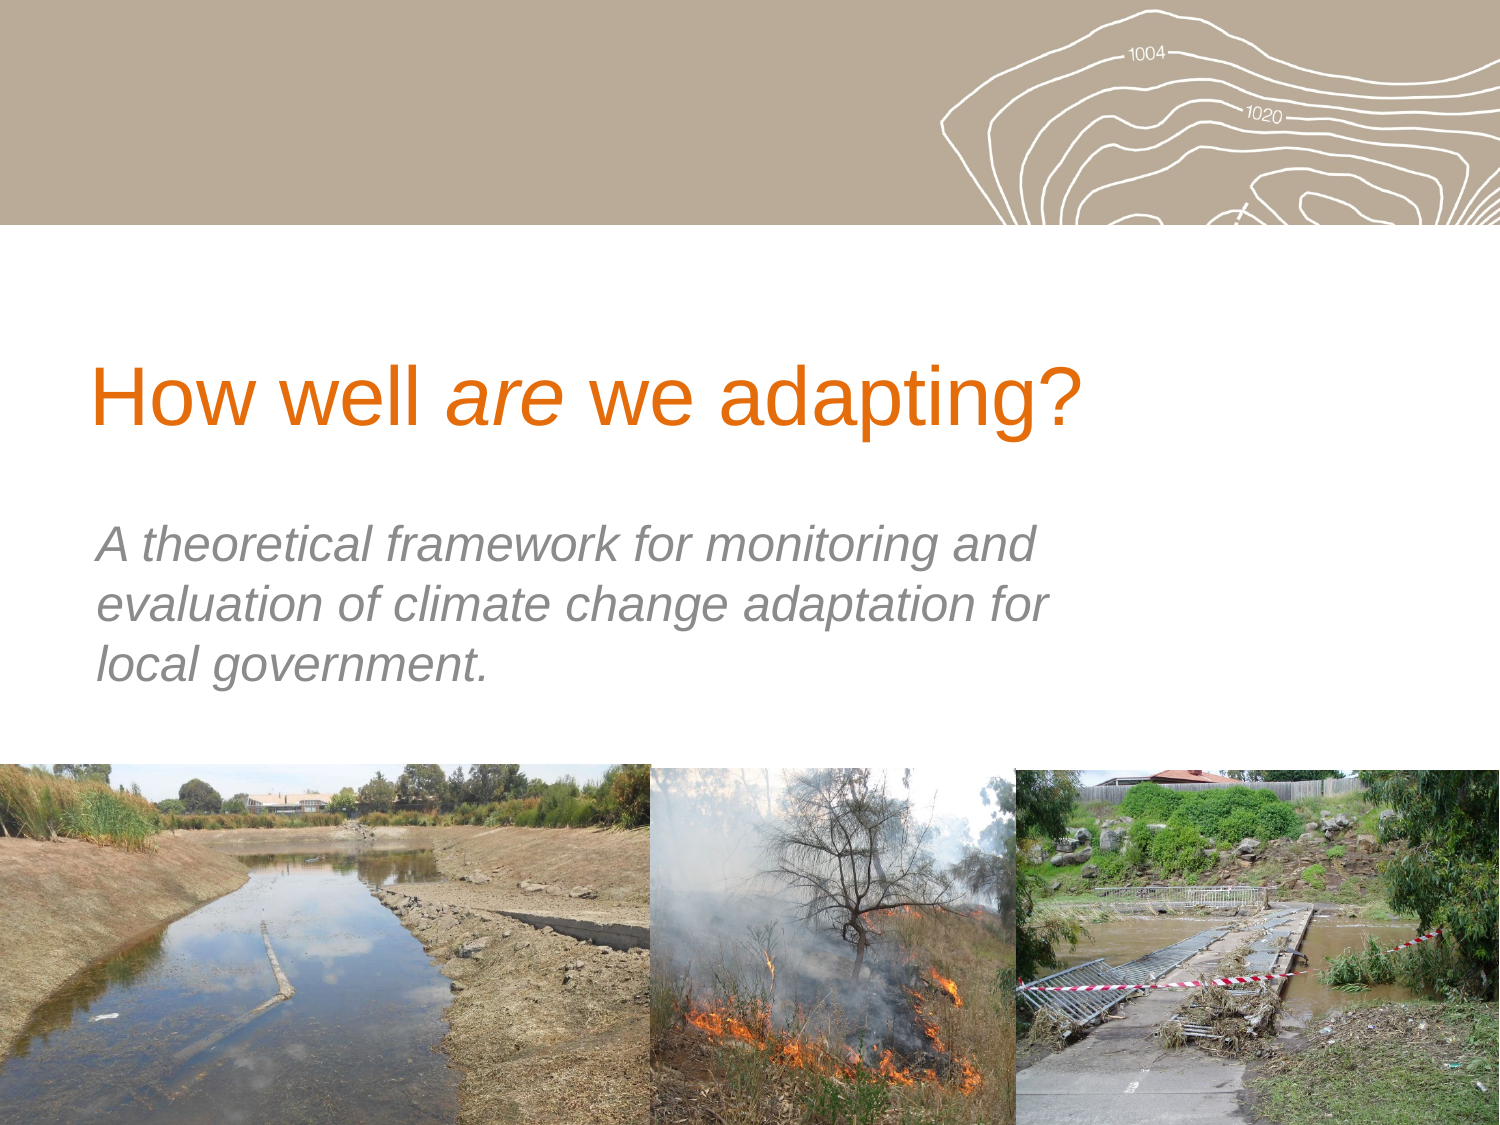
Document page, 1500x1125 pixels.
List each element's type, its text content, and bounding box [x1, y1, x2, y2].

subtitle A theoretical framework for monitoring and evaluation of climate change adaptation for local government. [81, 503, 1132, 761]
picture [0, 764, 1500, 1125]
title How well are we adapting? [75, 334, 1425, 486]
picture [0, 0, 1500, 225]
